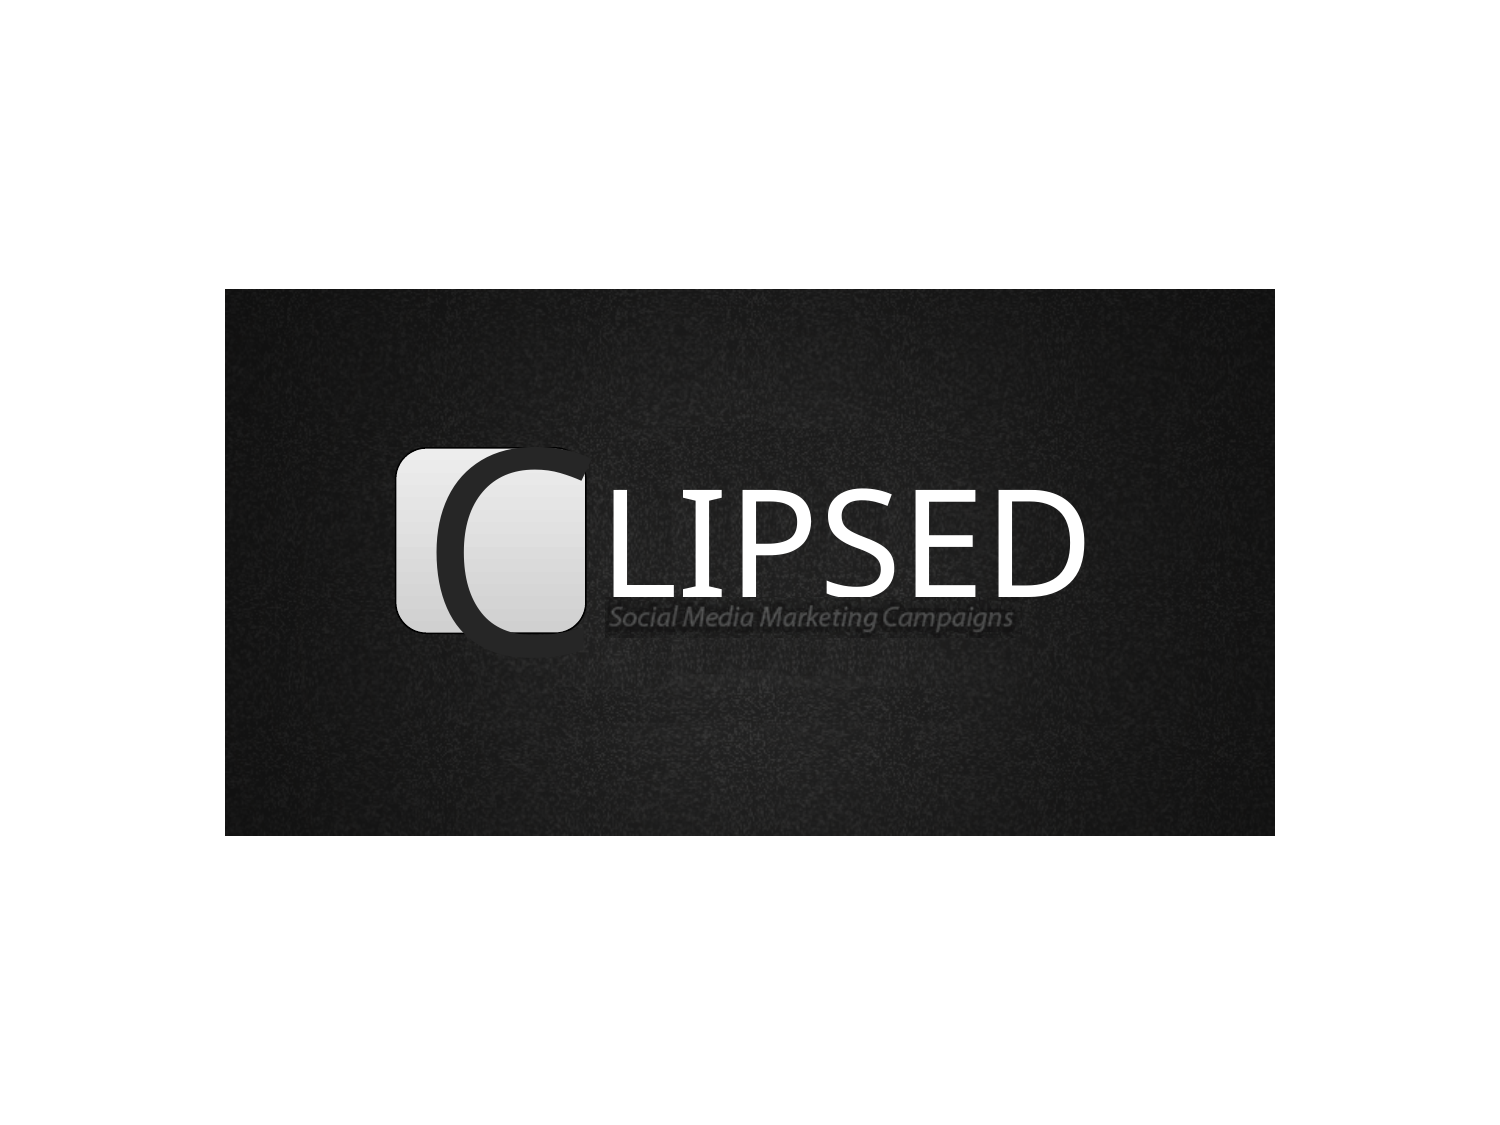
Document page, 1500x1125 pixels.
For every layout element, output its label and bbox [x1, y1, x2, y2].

picture [224, 289, 1276, 836]
